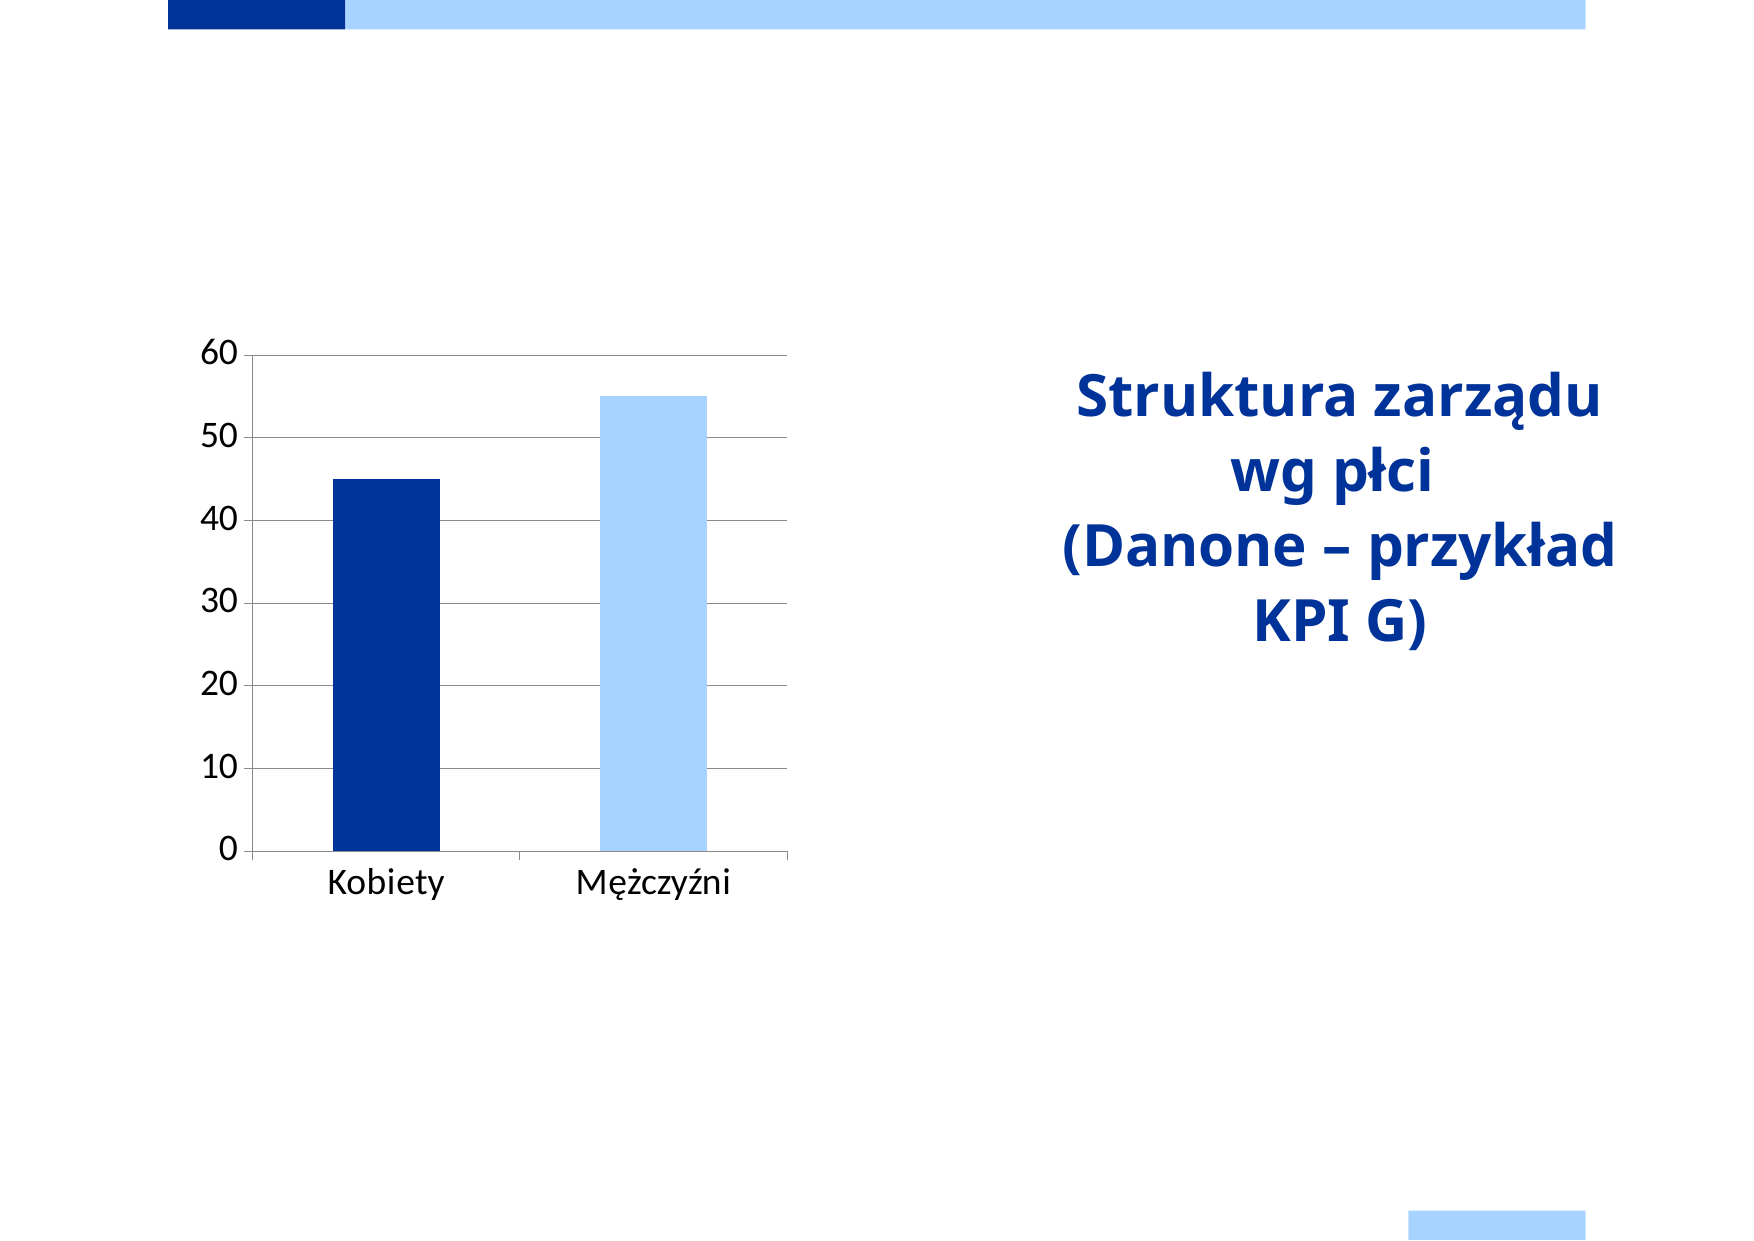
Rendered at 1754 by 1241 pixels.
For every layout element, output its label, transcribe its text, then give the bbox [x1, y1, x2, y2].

chart [187, 324, 800, 916]
title Struktura zarządu wg płci (Danone – przykład KPI G) [1018, 219, 1662, 661]
